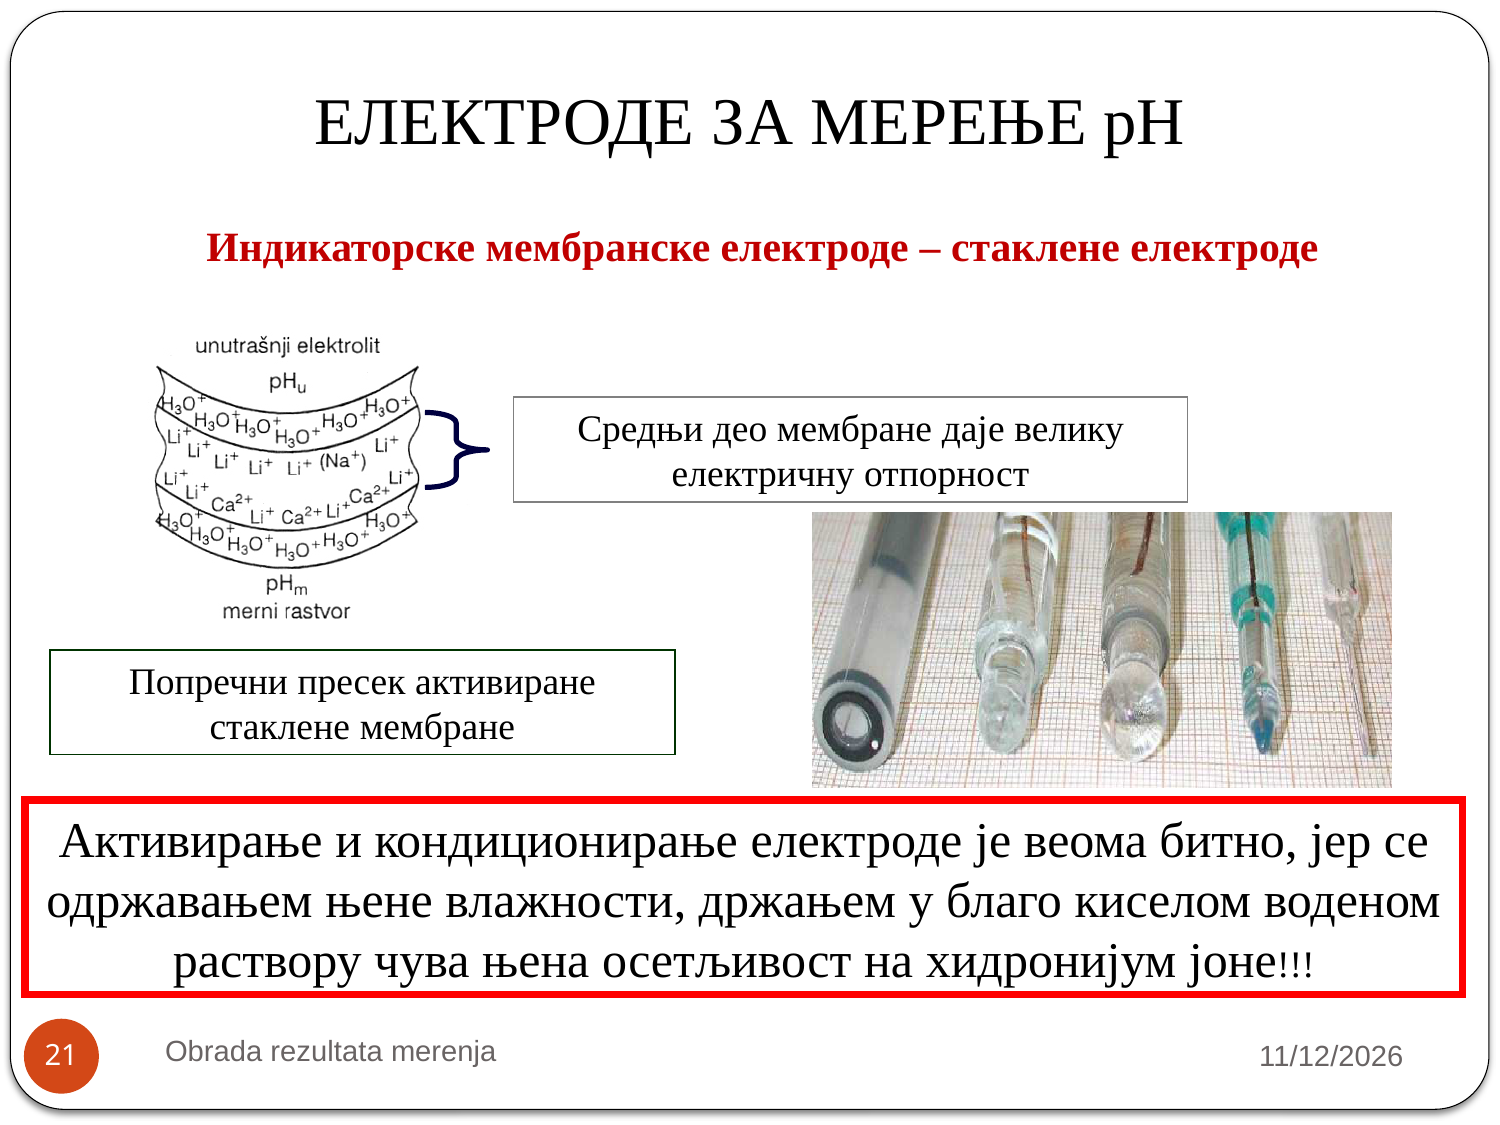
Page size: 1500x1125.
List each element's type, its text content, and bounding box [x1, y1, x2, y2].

title ЕЛЕКТРОДЕ ЗА МЕРЕЊЕ pH [74, 49, 1426, 173]
slide_number 21 [23, 1018, 99, 1094]
text_box Средњи део мембране даје велику електричну отпорност [513, 397, 1188, 502]
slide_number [1012, 1015, 1419, 1094]
footer Obrada rezultata merenja [150, 1012, 800, 1088]
text_box Попречни пресек активиране стаклене мембране [50, 649, 675, 755]
text_box Активирање и кондиционирање електроде је веома битно, јер се одржавањем њене влажности, држањем у благо киселом воденом раствору чува њена осетљивост на хидронијум јоне!!! [24, 799, 1463, 995]
picture [99, 324, 476, 625]
text_box Индикаторске мембранске електроде – стаклене електроде [124, 212, 1400, 278]
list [812, 512, 1392, 788]
